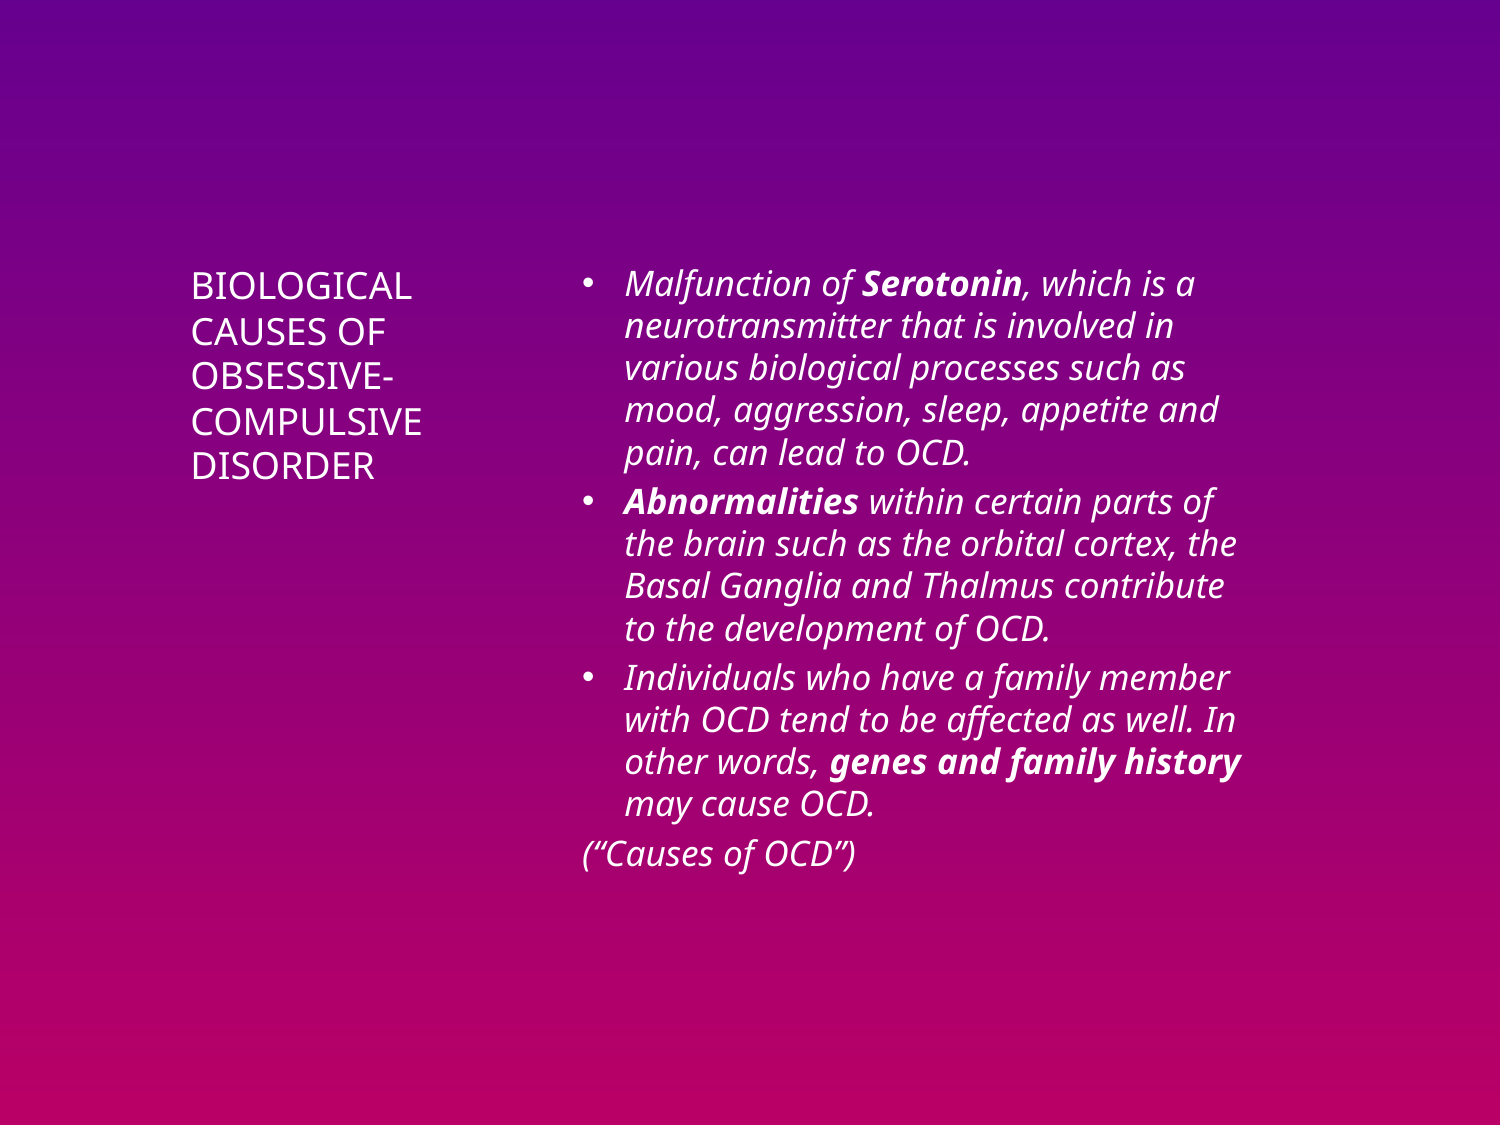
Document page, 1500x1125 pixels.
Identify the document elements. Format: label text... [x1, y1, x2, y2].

title Biological causes of obsessive-compulsive disorder [175, 254, 516, 580]
list Malfunction of Serotonin, which is a neurotransmitter that is involved in various biological processes such as mood, aggression, sleep, appetite and pain, can lead to OCD. Abnormalities within certain parts of the brain such as the orbital cortex, the Basal Ganglia and Thalmus contribute to the development of OCD. Individuals who have a family member with OCD tend to be affected as well. In other words, genes and family history may cause OCD. (“Causes of OCD”) [566, 253, 1260, 891]
